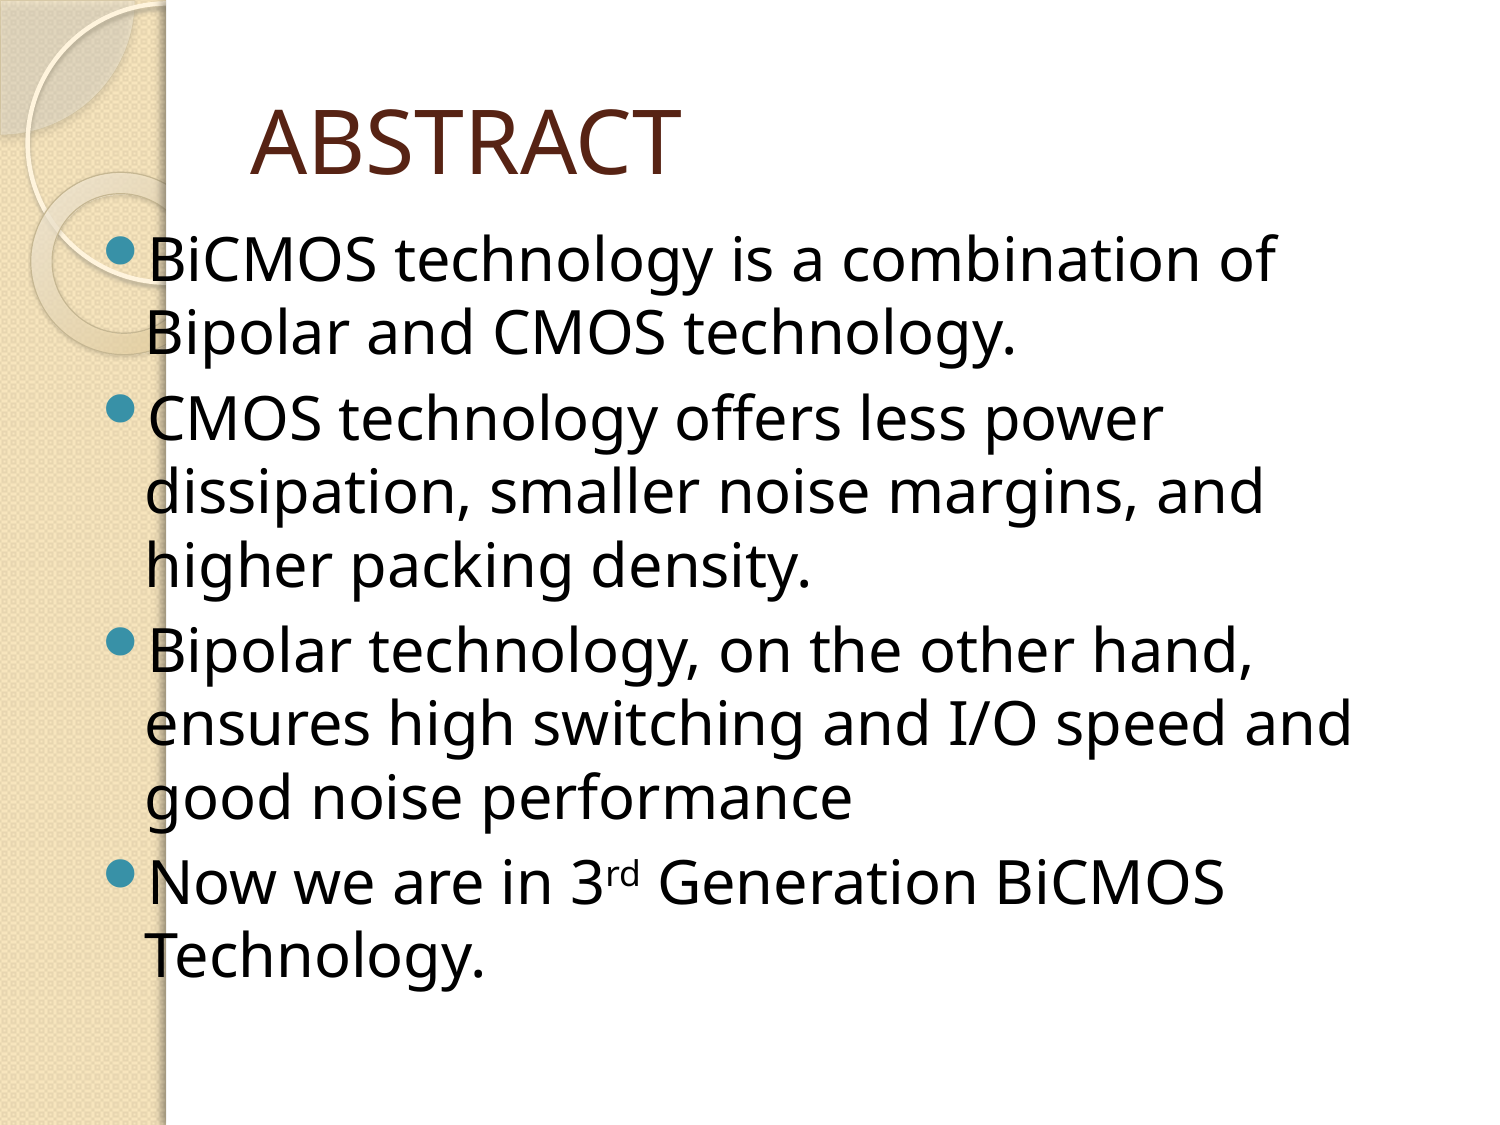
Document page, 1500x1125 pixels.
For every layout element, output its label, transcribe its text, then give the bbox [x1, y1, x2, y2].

list BiCMOS technology is a combination of Bipolar and CMOS technology. CMOS technology offers less power dissipation, smaller noise margins, and higher packing density. Bipolar technology, on the other hand, ensures high switching and I/O speed and good noise performance Now we are in 3rd Generation BiCMOS Technology. [75, 212, 1425, 1005]
title ABSTRACT [235, 45, 1466, 233]
